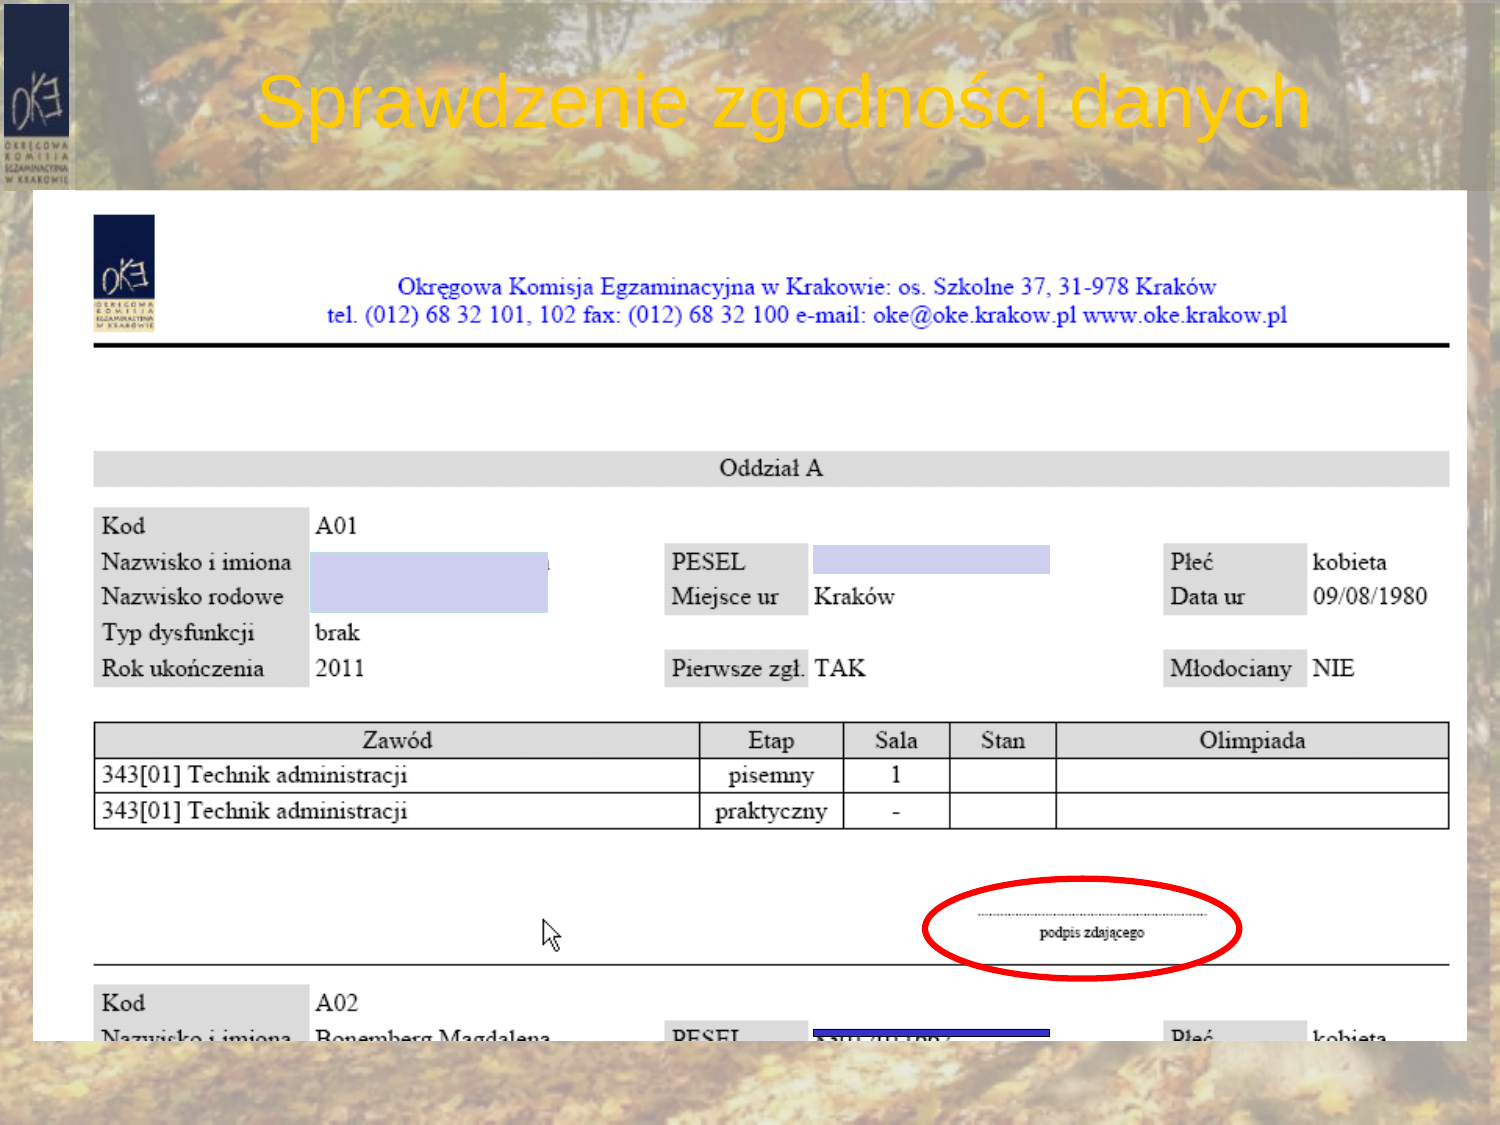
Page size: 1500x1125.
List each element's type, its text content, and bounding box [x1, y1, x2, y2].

picture [33, 190, 1467, 1042]
title Sprawdzenie zgodności danych [74, 3, 1495, 192]
